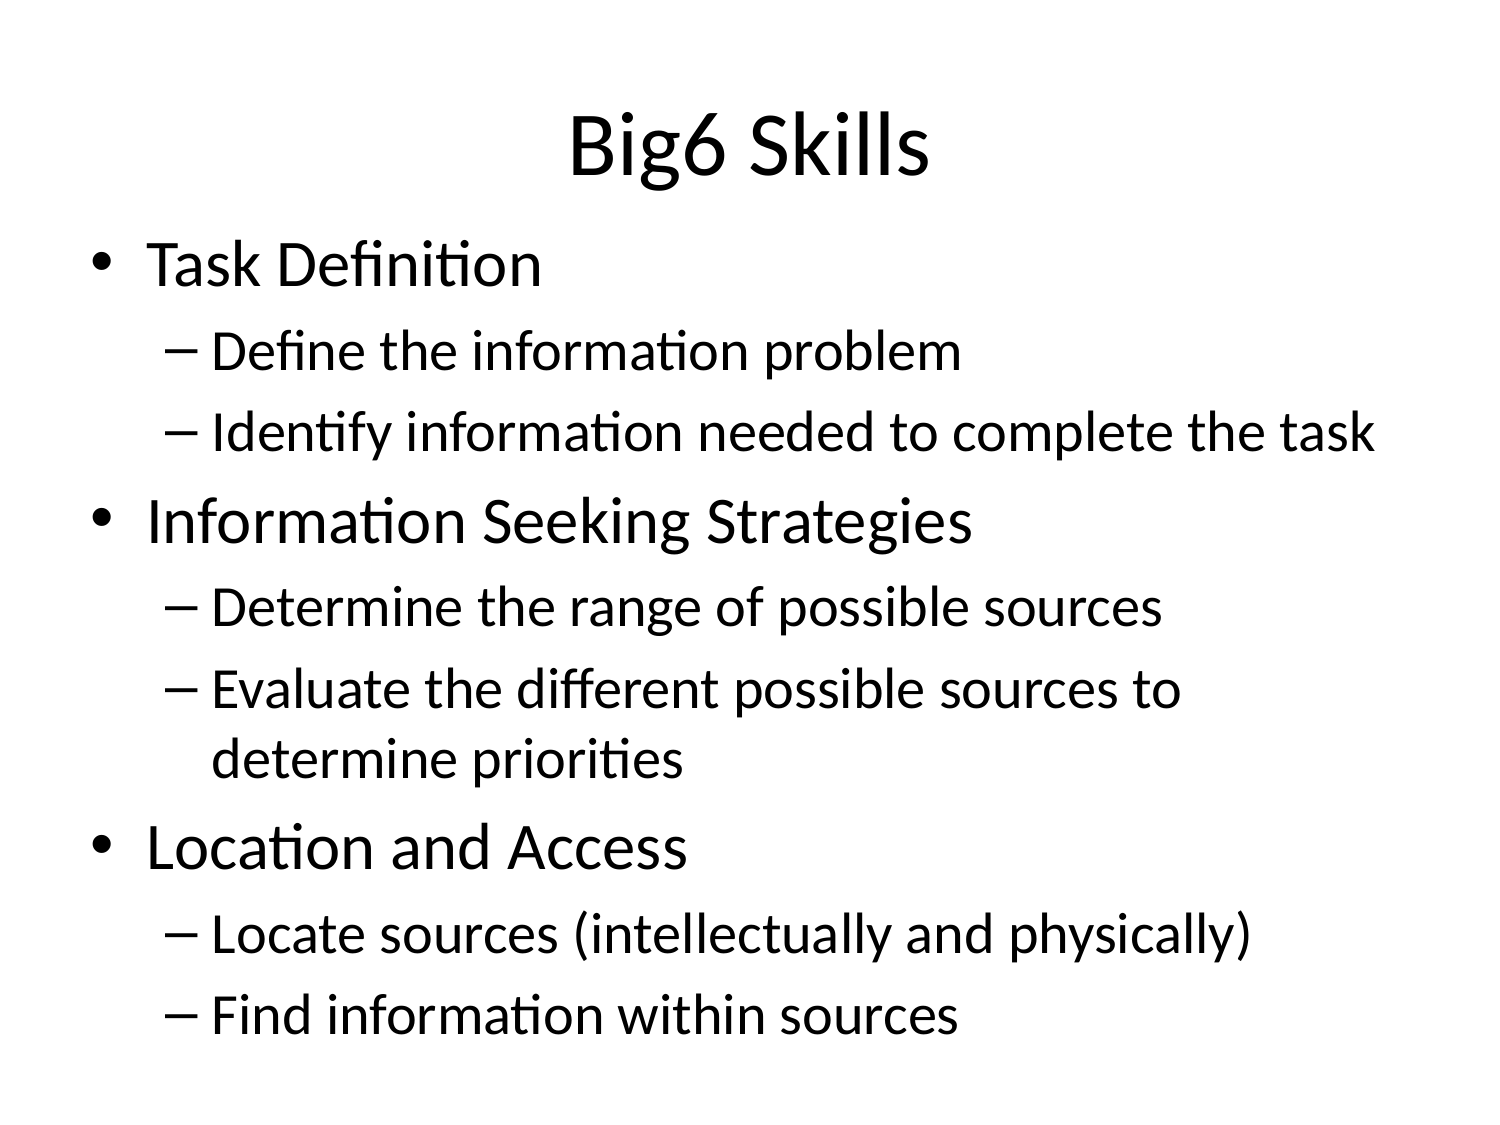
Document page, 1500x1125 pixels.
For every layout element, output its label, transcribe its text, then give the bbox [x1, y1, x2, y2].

list Task Definition Define the information problem Identify information needed to complete the task Information Seeking Strategies Determine the range of possible sources Evaluate the different possible sources to determine priorities Location and Access Locate sources (intellectually and physically) Find information within sources [75, 212, 1425, 1064]
title Big6 Skills [75, 45, 1425, 212]
